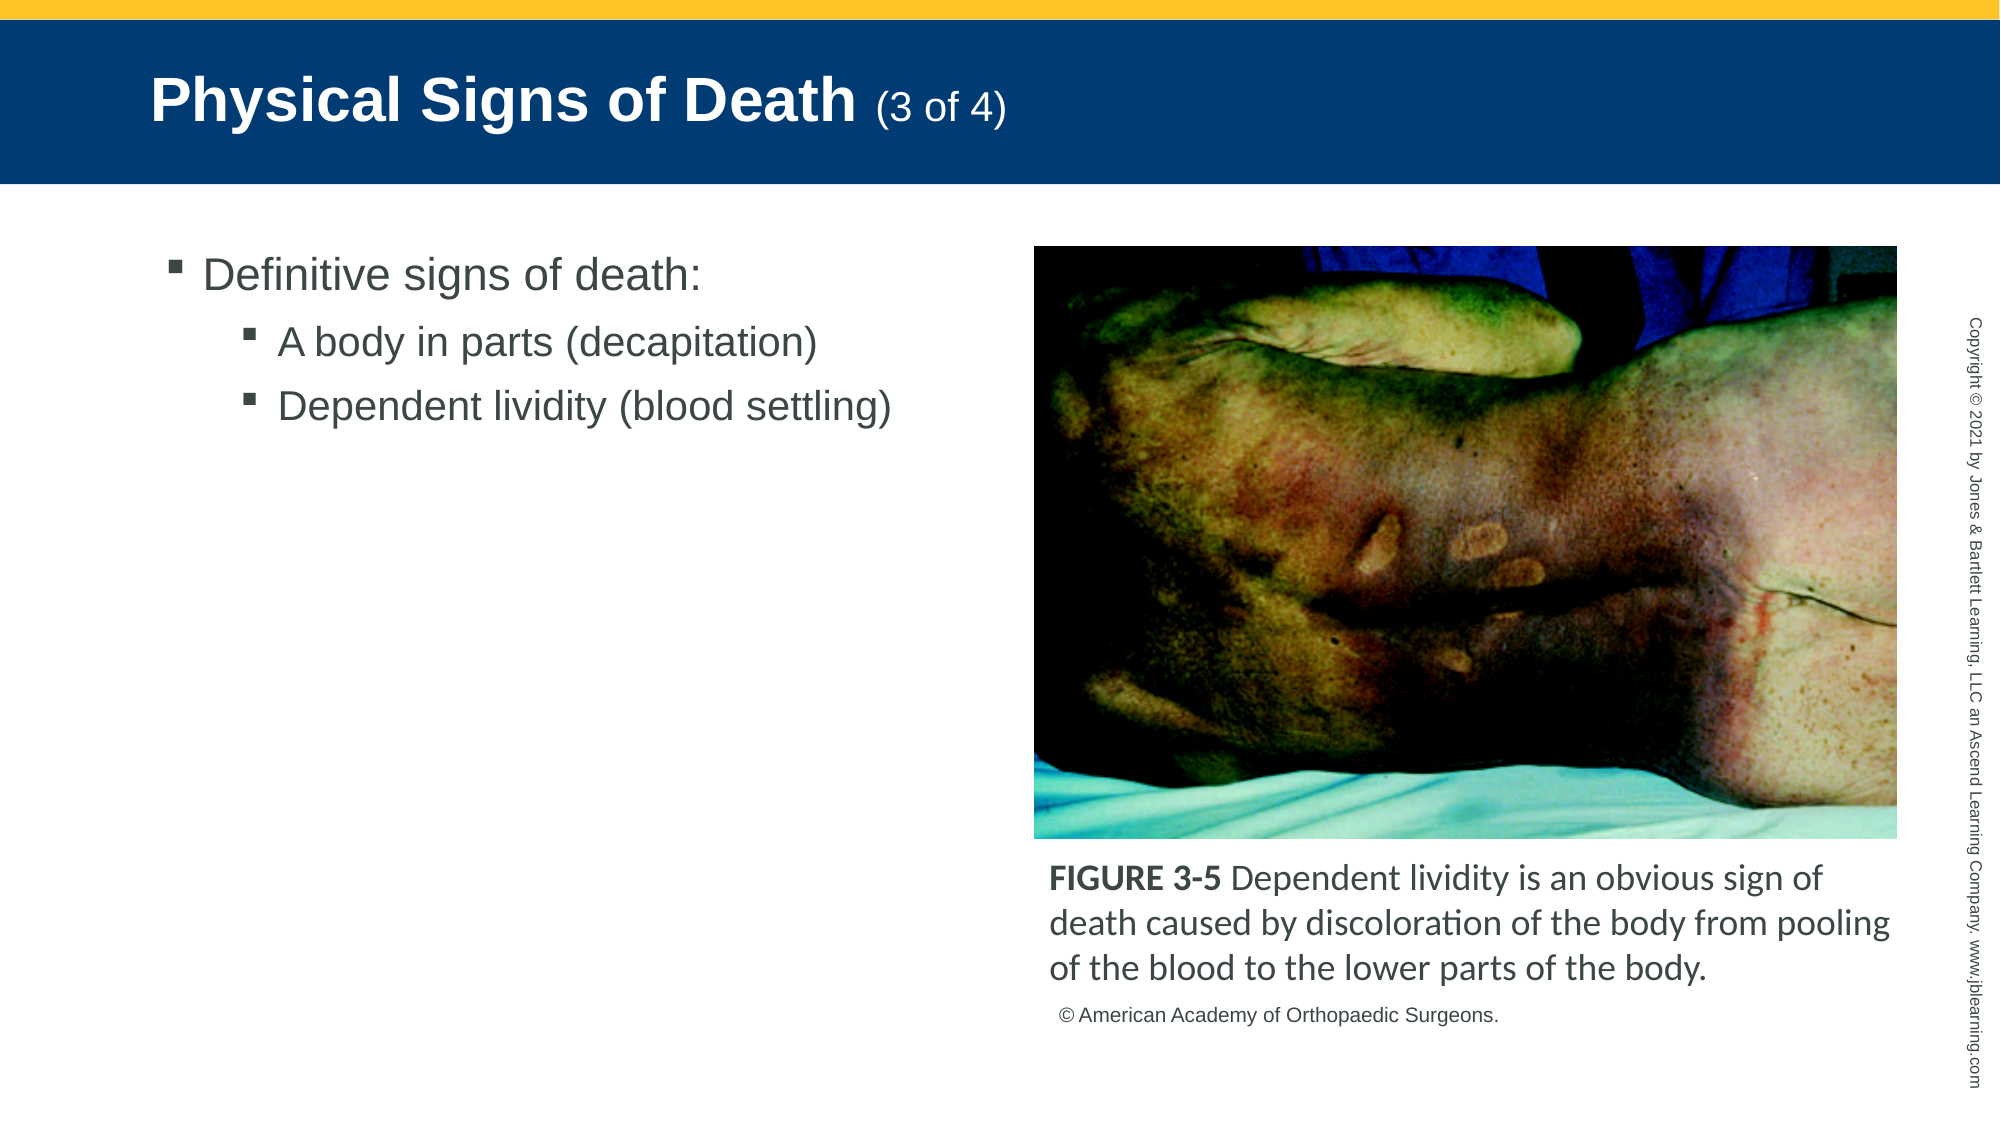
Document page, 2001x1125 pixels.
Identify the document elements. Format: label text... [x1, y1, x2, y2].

text_box © American Academy of Orthopaedic Surgeons. [1044, 993, 1515, 1034]
text_box FIGURE 3-5 Dependent lividity is an obvious sign of death caused by discoloration of the body from pooling of the blood to the lower parts of the body. [1034, 845, 1929, 996]
title Physical Signs of Death (3 of 4) [0, 19, 2000, 185]
list Definitive signs of death: A body in parts (decapitation) Dependent lividity (blood settling) [150, 237, 1184, 1025]
picture [1034, 246, 1897, 839]
